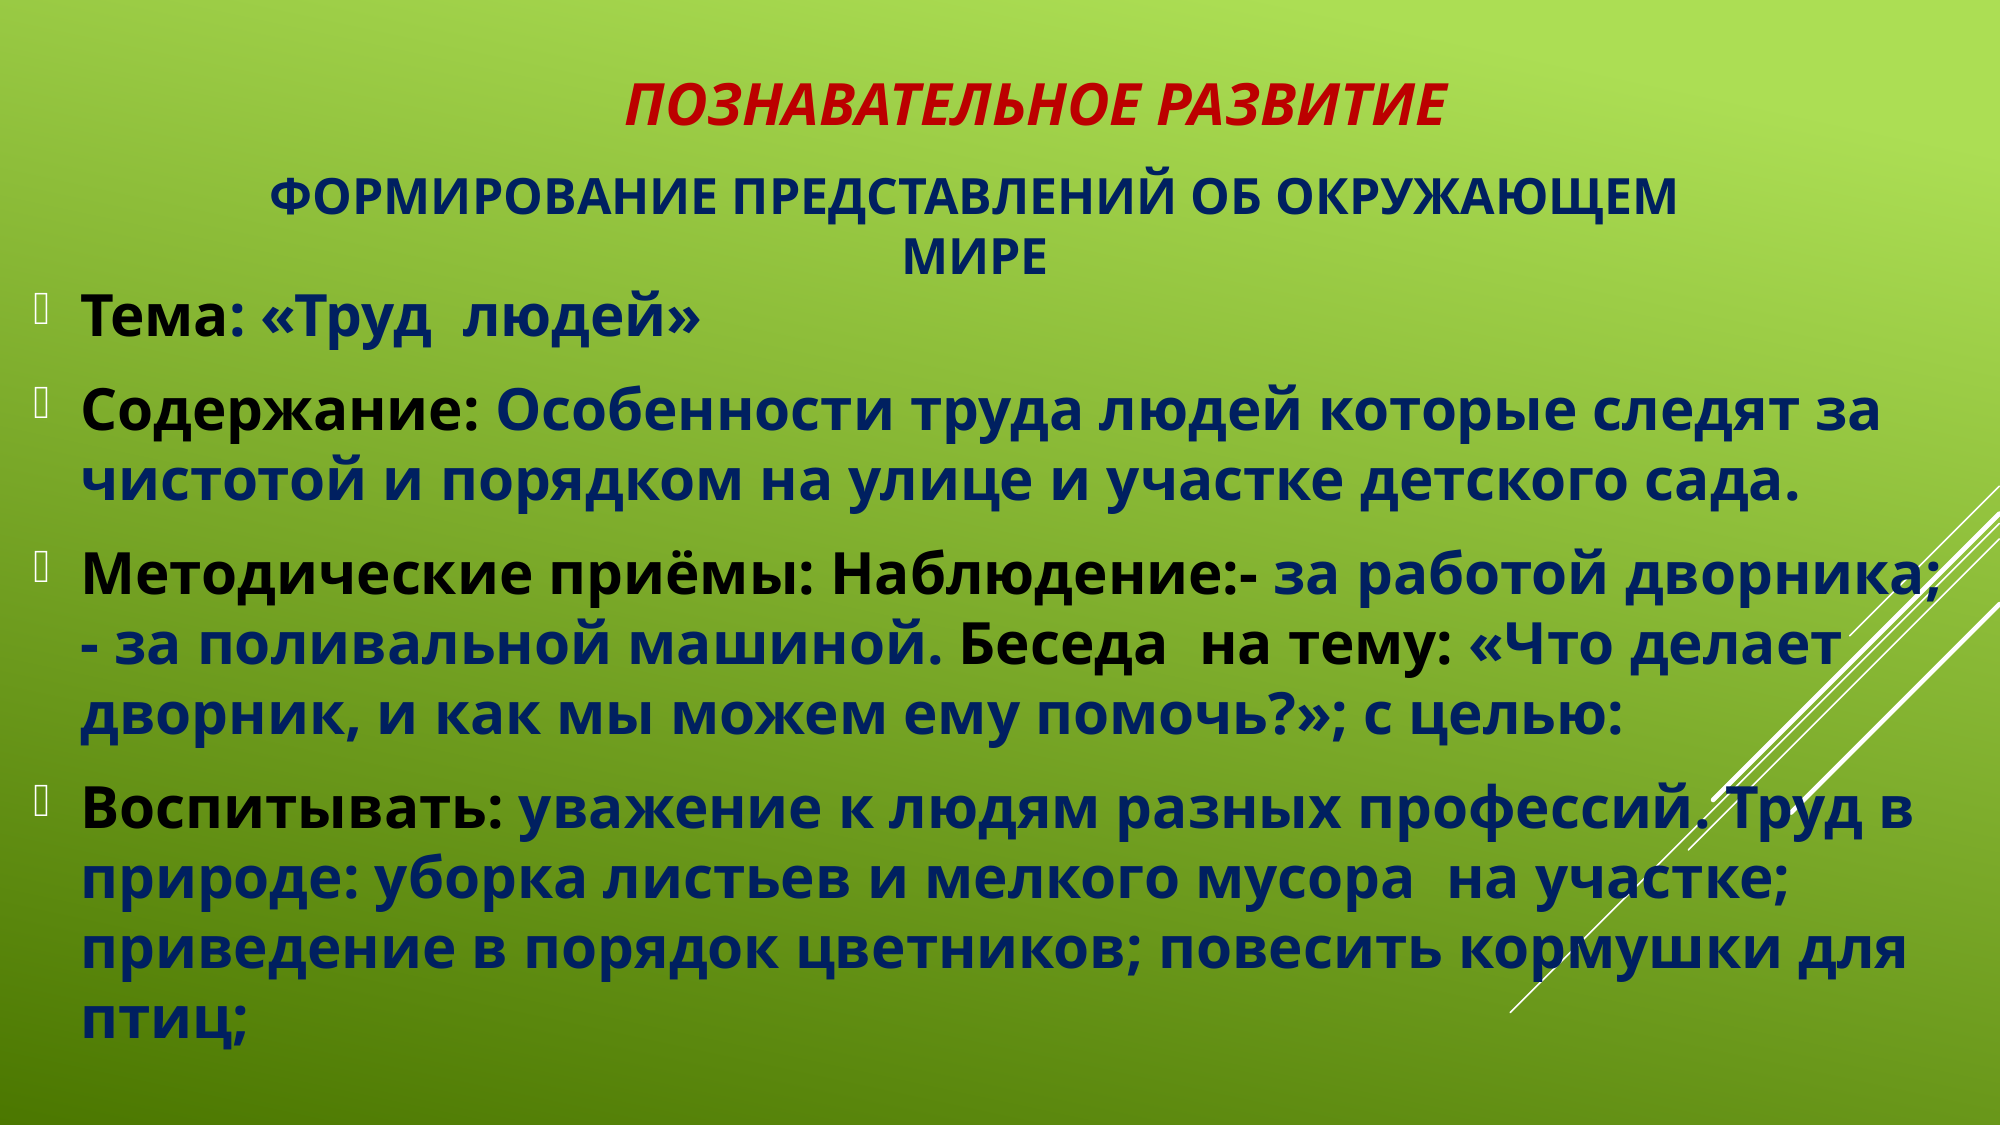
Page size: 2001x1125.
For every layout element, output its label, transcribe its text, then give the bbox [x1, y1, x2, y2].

text_box ПОЗНАВАТЕЛЬНОЕ РАЗВИТИЕ [335, 38, 1736, 165]
list Тема: «Труд людей» Содержание: Особенности труда людей которые следят за чистотой и порядком на улице и участке детского сада. Методические приёмы: Наблюдение:- за работой дворника; - за поливальной машиной. Беседа на тему: «Что делает дворник, и как мы можем ему помочь?»; с целью: Воспитывать: уважение к людям разных профессий. Труд в природе: уборка листьев и мелкого мусора на участке; приведение в порядок цветников; повесить кормушки для птиц; [18, 338, 1977, 1085]
title ФОРМИРОВАНИЕ ПРЕДСТАВЛЕНИЙ ОБ ОКРуЖАЮЩем МИРЕ [198, 170, 1752, 338]
